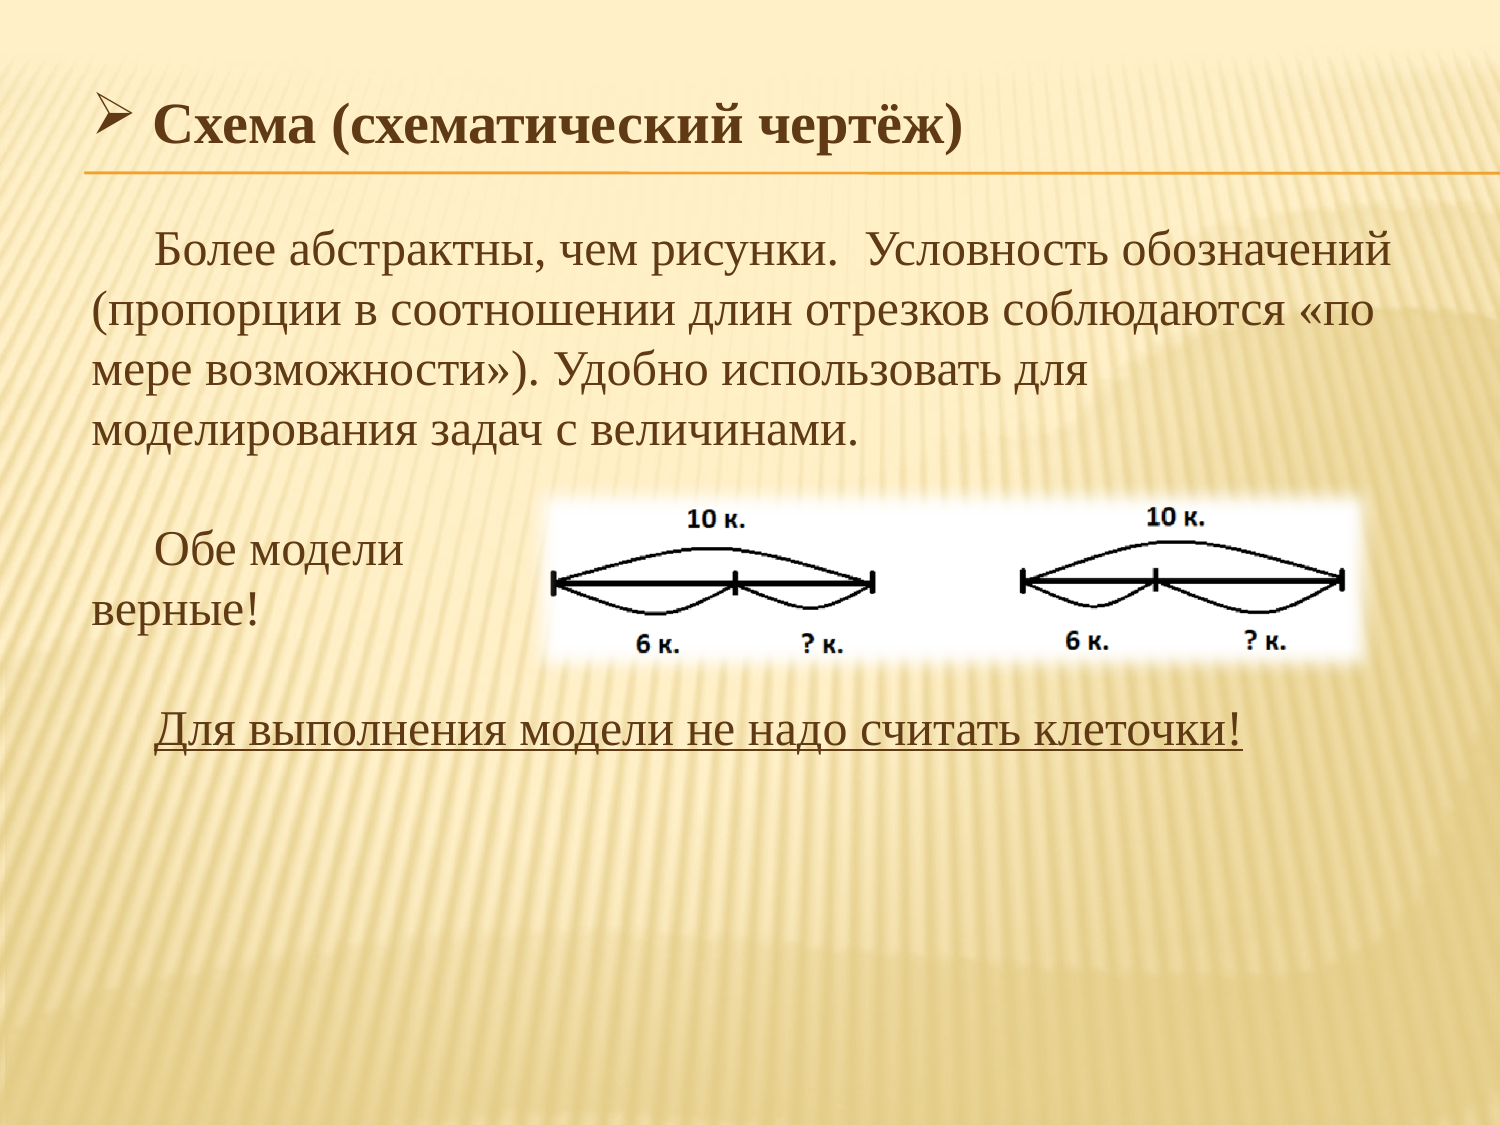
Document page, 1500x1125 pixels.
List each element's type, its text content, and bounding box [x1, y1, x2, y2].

text_box Схема (схематический чертёж) Более абстрактны, чем рисунки. Условность обозначений (пропорции в соотношении длин отрезков соблюдаются «по мере возможности»). Удобно использовать для моделирования задач с величинами. Обе модели верные! Для выполнения модели не надо считать клеточки! [76, 78, 1424, 763]
picture [525, 479, 1380, 681]
